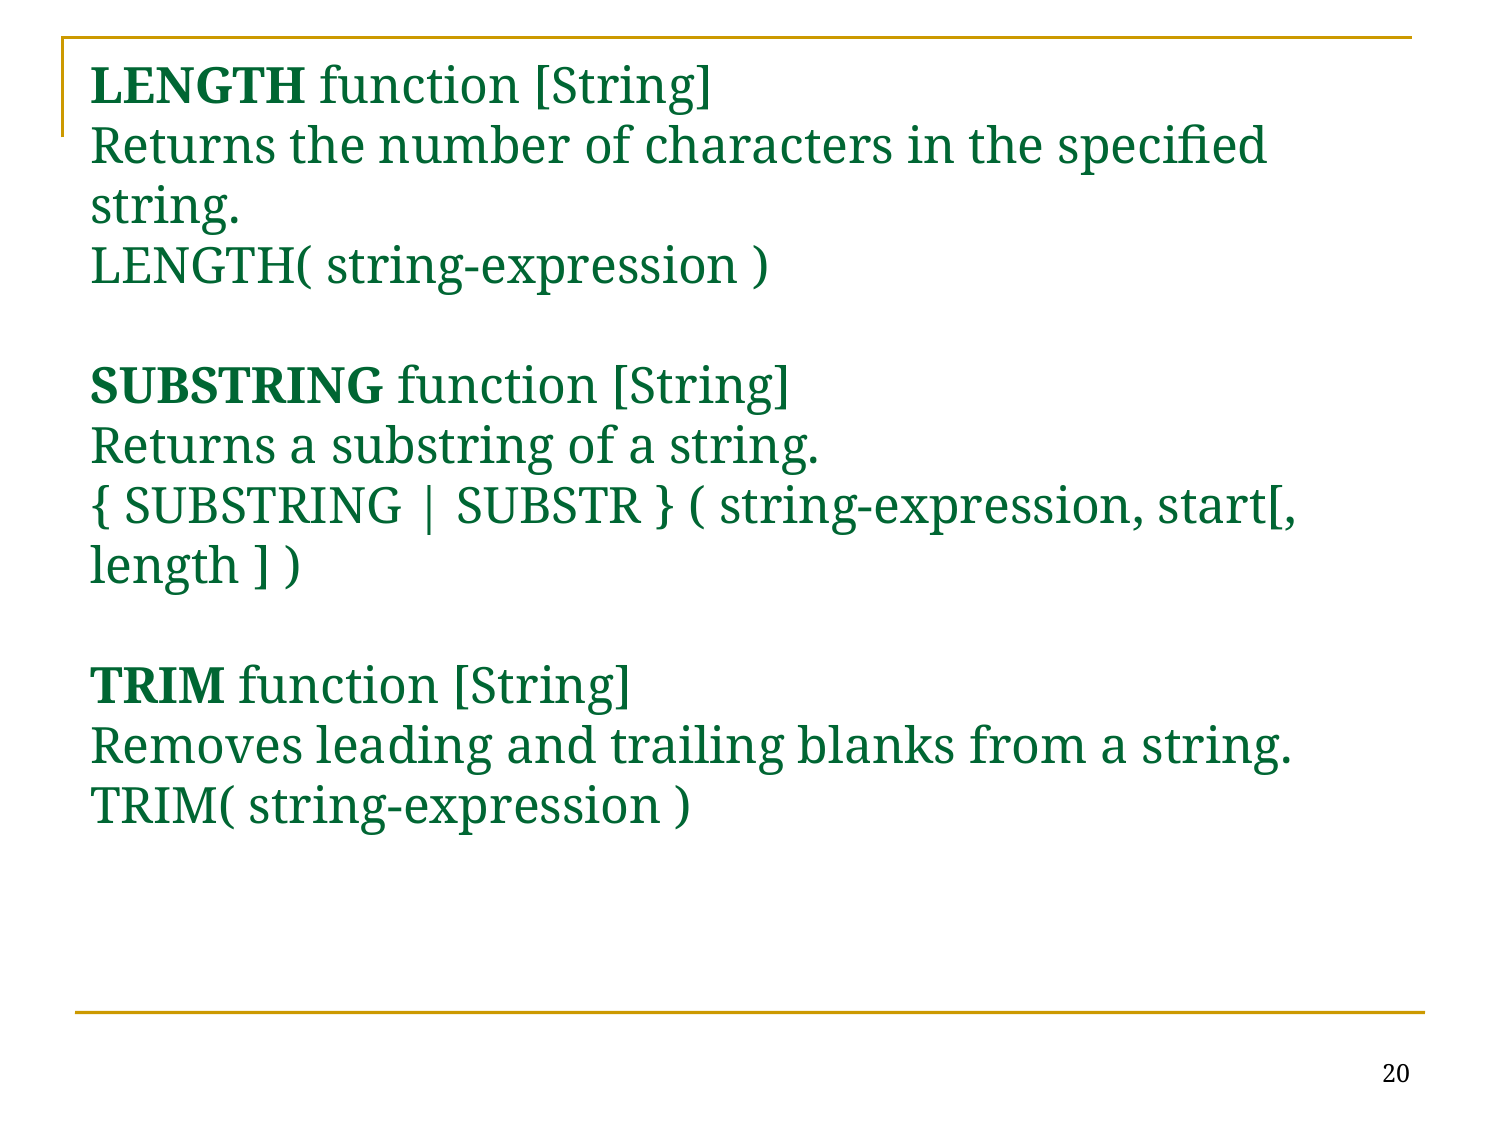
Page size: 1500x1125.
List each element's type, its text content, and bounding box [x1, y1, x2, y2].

title LENGTH function [String] Returns the number of characters in the specified string. LENGTH( string-expression ) SUBSTRING function [String] Returns a substring of a string. { SUBSTRING | SUBSTR } ( string-expression, start[, length ] ) TRIM function [String] Removes leading and trailing blanks from a string. TRIM( string-expression ) [75, 45, 1425, 775]
slide_number 20 [1074, 1024, 1425, 1100]
